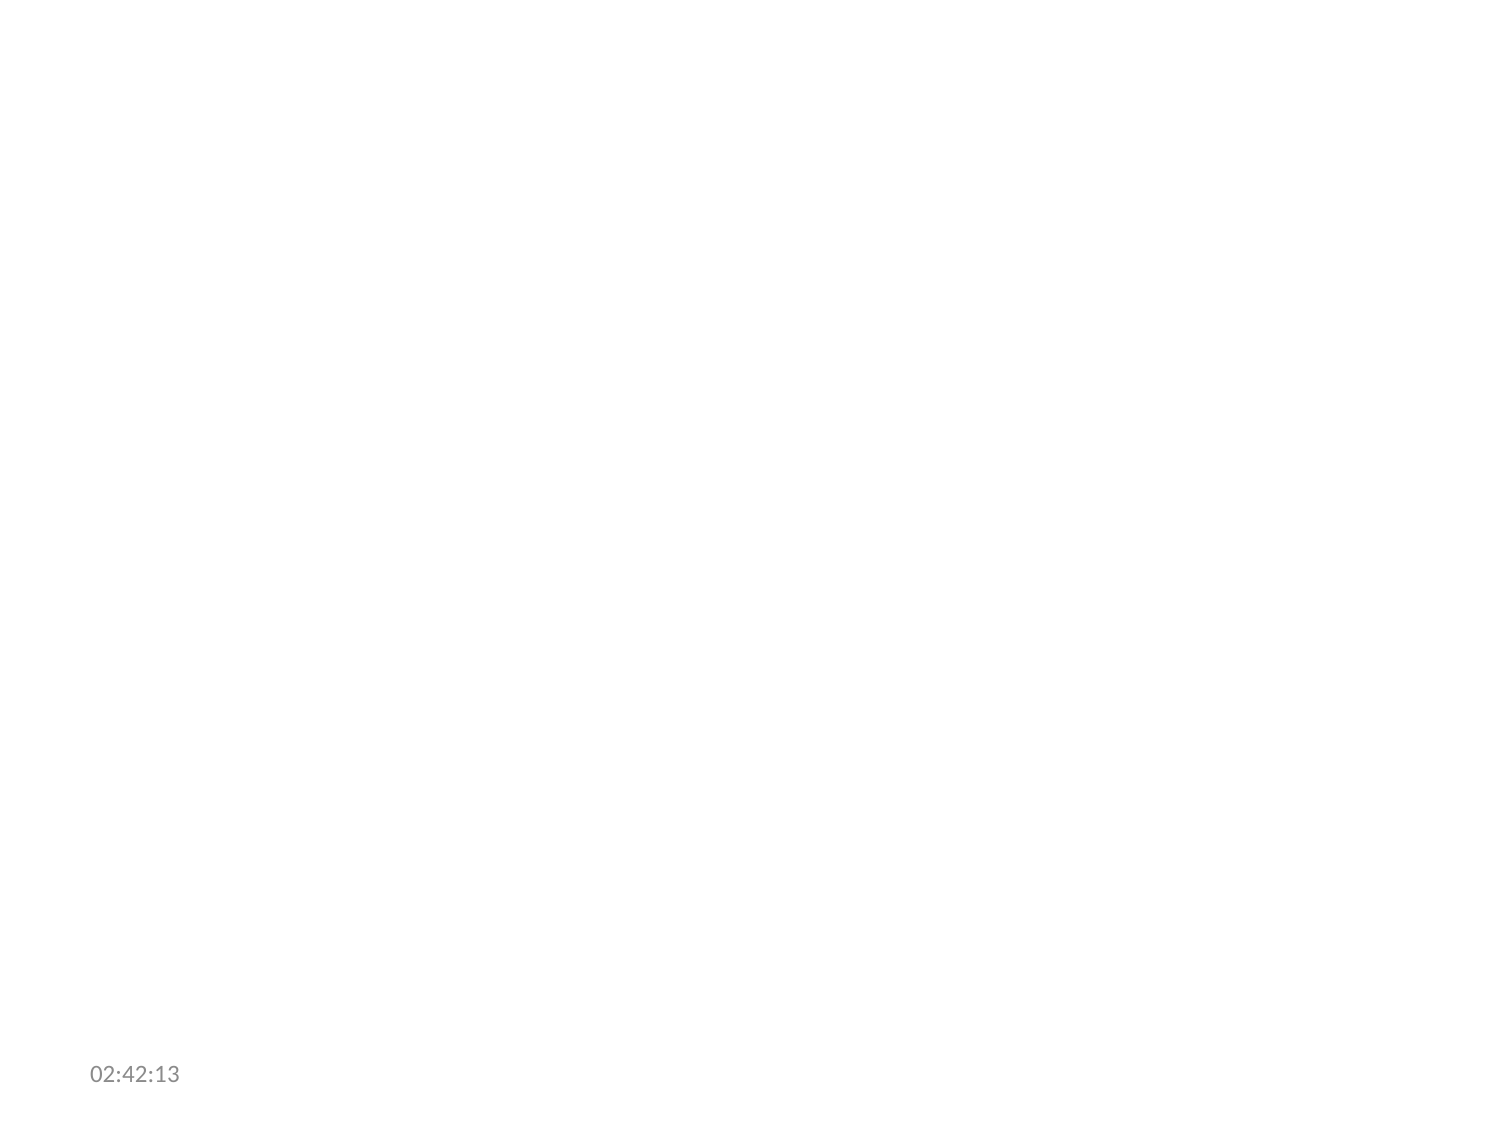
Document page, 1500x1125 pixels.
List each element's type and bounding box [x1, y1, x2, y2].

slide_number [75, 1042, 425, 1103]
